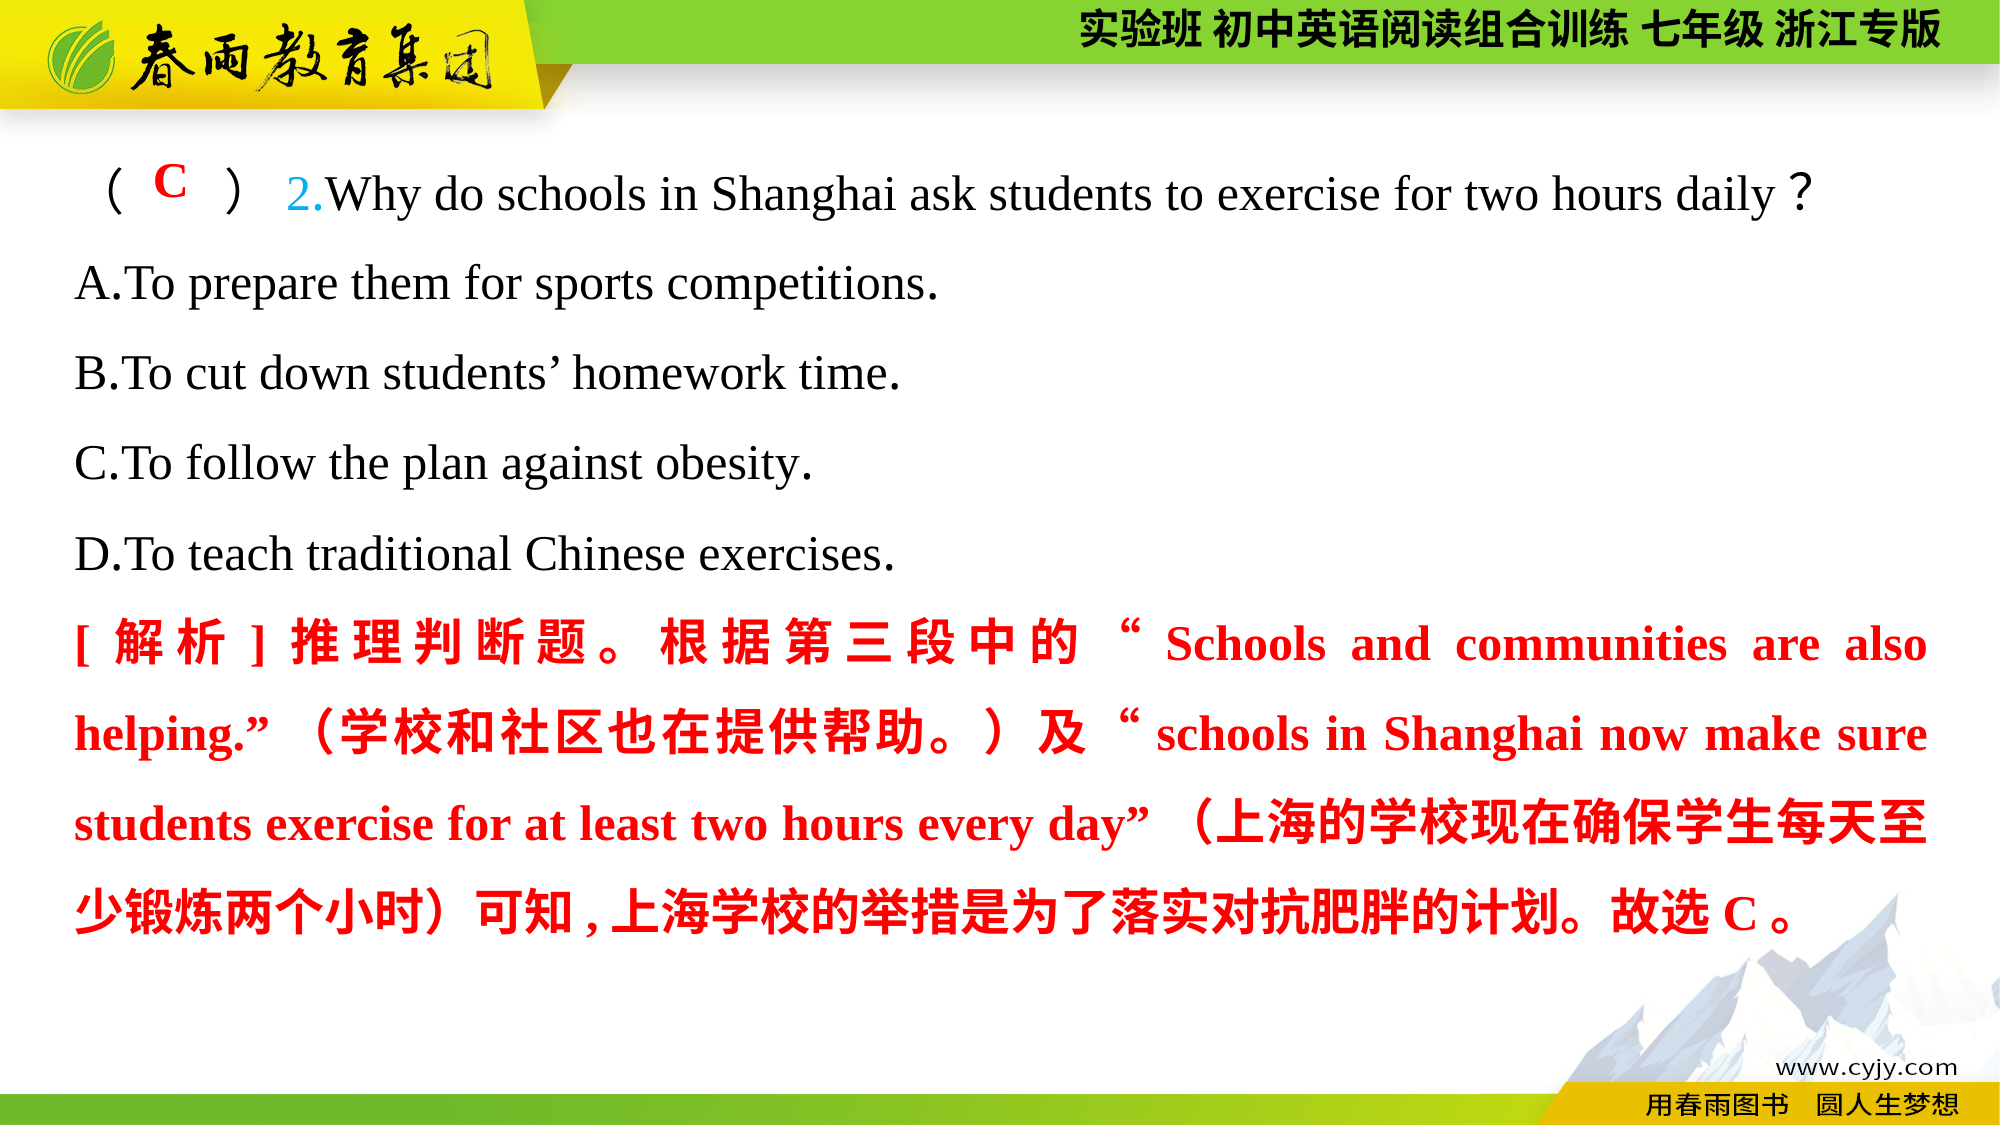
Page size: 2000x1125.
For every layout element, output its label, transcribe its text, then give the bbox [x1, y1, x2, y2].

picture [0, 0, 2000, 1125]
text_box [解析]推理判断题。根据第三段中的“Schools and communities are also helping.”（学校和社区也在提供帮助。）及“schools in Shanghai now make sure students exercise for at least two hours every day”（上海的学校现在确保学生每天至少锻炼两个小时）可知,上海学校的举措是为了落实对抗肥胖的计划。故选C。 [59, 573, 1944, 949]
text_box C [138, 140, 204, 216]
list （ ）2.Why do schools in Shanghai ask students to exercise for two hours daily？ A.To prepare them for sports competitions. B.To cut down students’ homework time. C.To follow the plan against obesity. D.To teach traditional Chinese exercises. [59, 122, 1944, 573]
